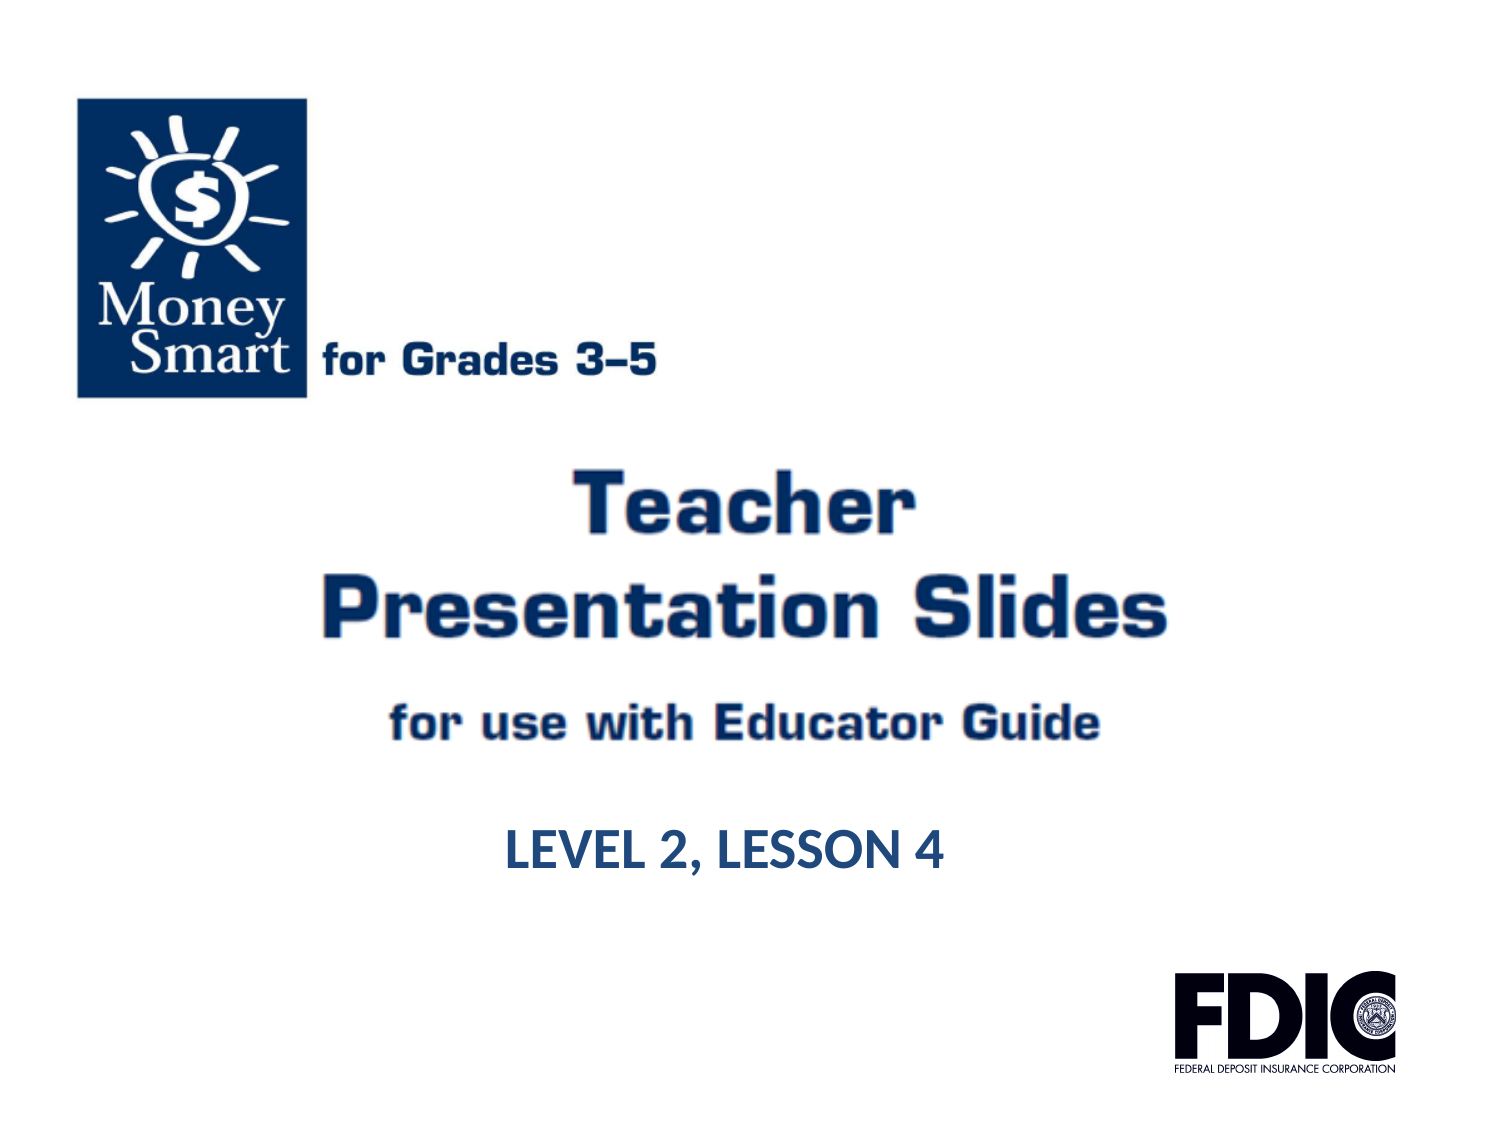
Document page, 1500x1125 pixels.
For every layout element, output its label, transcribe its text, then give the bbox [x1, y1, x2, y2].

picture [1174, 970, 1397, 1073]
picture [62, 87, 664, 405]
picture [295, 449, 1208, 801]
text_box LEVEL 2, LESSON 4 [474, 810, 975, 888]
